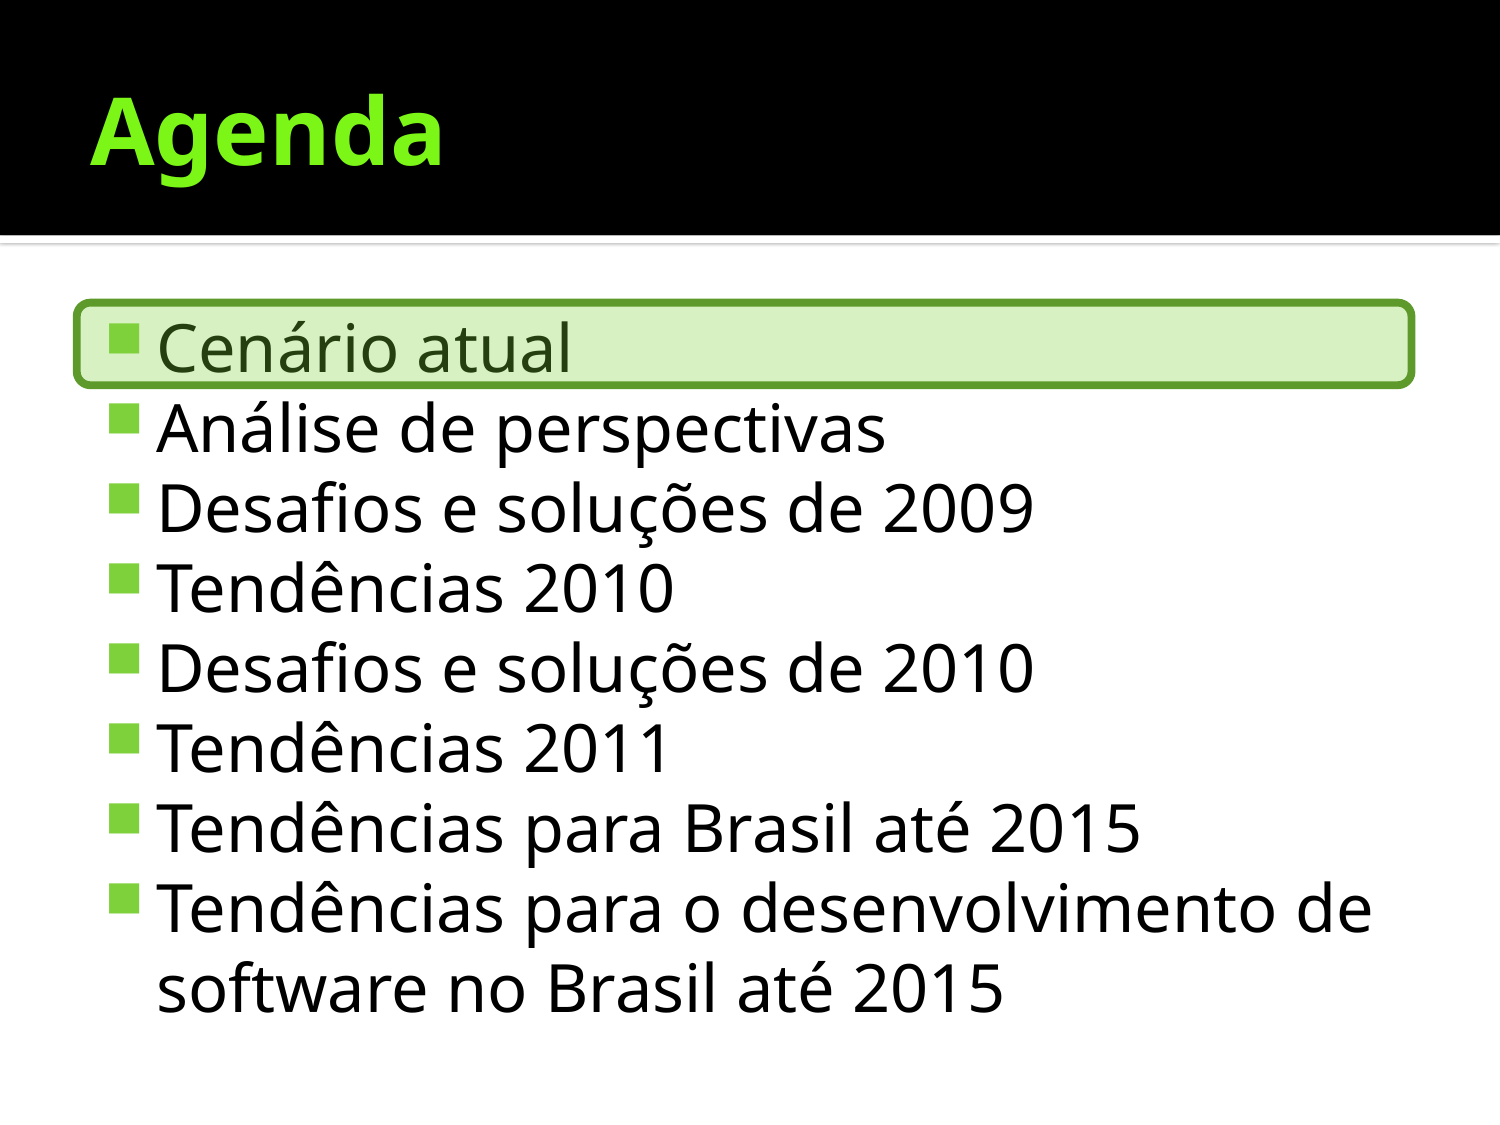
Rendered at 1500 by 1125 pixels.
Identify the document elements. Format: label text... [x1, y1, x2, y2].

list Cenário atual Análise de perspectivas Desafios e soluções de 2009 Tendências 2010 Desafios e soluções de 2010 Tendências 2011 Tendências para Brasil até 2015 Tendências para o desenvolvimento de software no Brasil até 2015 [75, 291, 1425, 1050]
title Agenda [75, 25, 1425, 231]
text_box [72, 298, 1416, 390]
